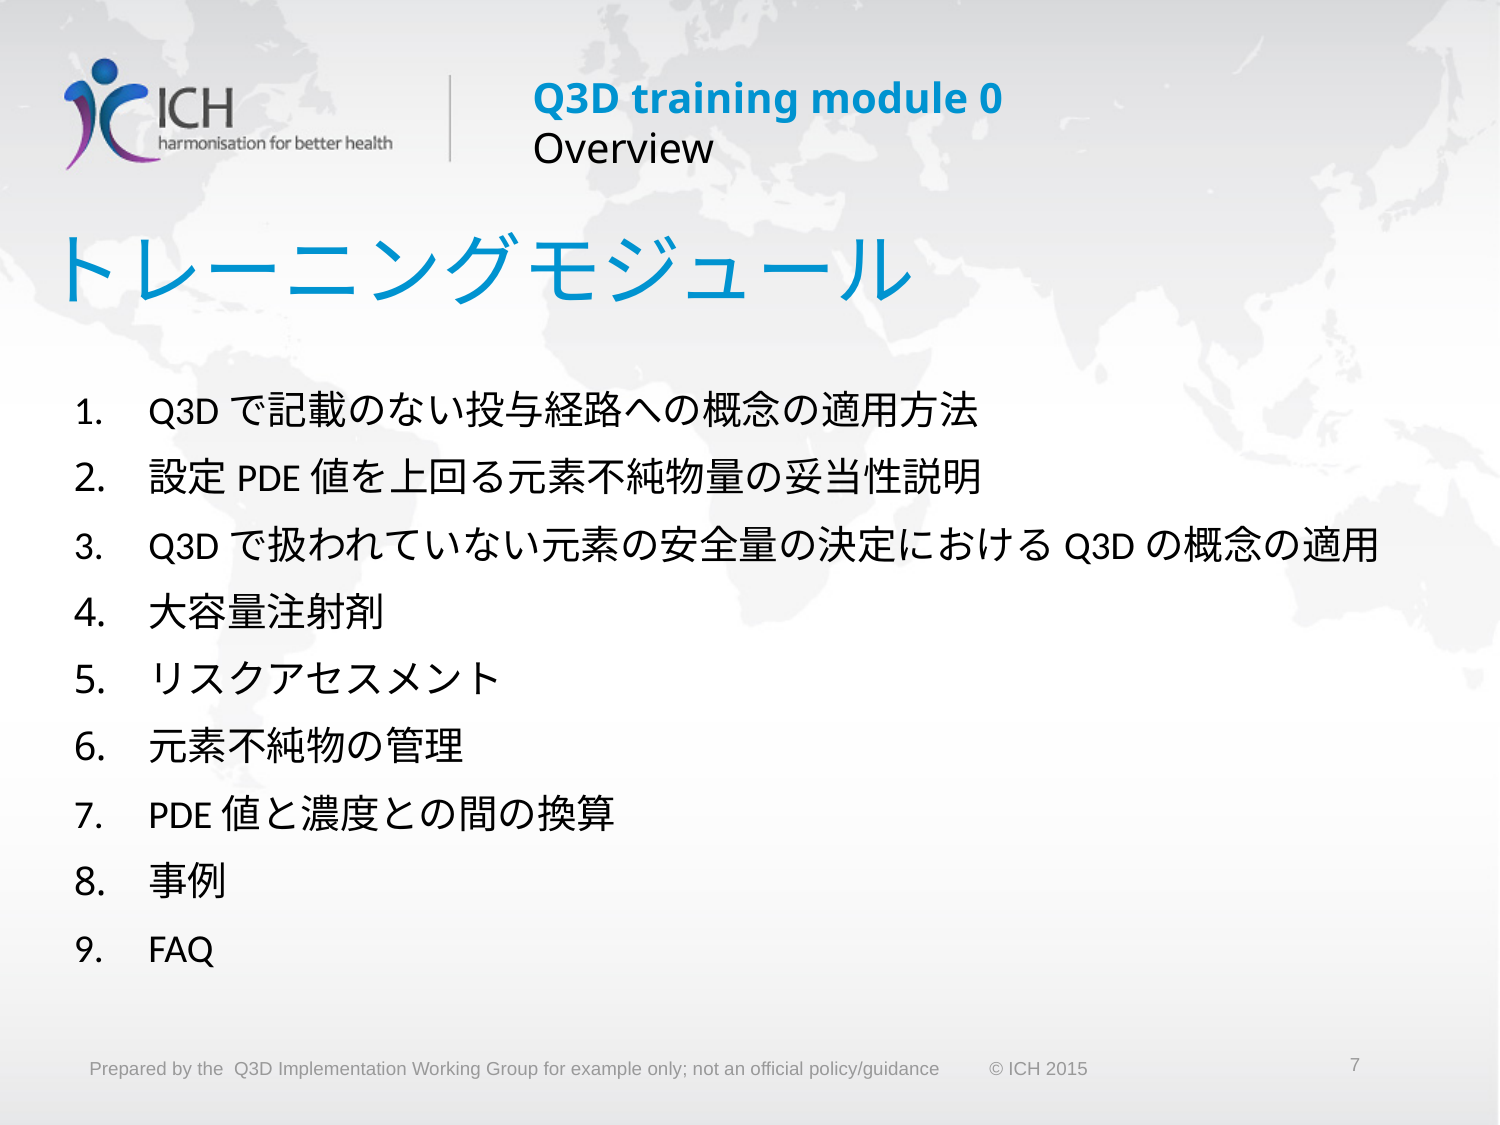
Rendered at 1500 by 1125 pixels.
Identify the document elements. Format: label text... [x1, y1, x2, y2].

title トレーニングモジュール [0, 212, 960, 325]
picture [0, 0, 1500, 1125]
list Q3Dで記載のない投与経路への概念の適用方法 設定PDE値を上回る元素不純物量の妥当性説明 Q3Dで扱われていない元素の安全量の決定におけるQ3Dの概念の適用 大容量注射剤 リスクアセスメント 元素不純物の管理 PDE値と濃度との間の換算 事例 FAQ [58, 365, 1409, 1108]
